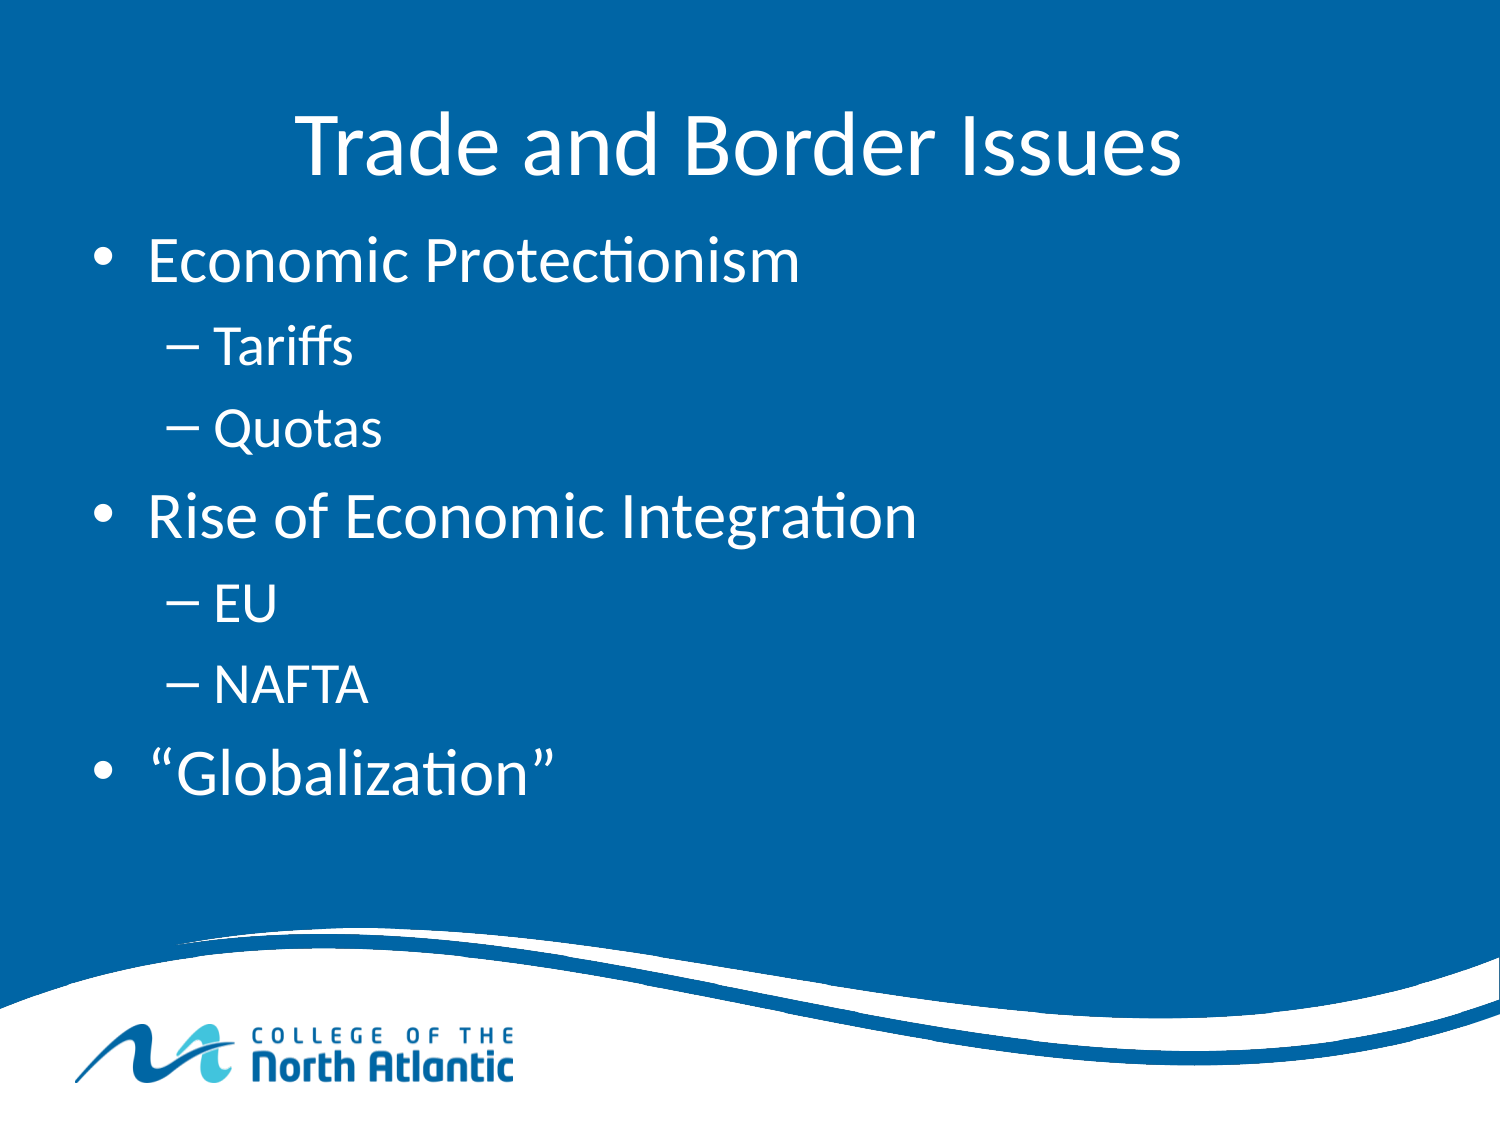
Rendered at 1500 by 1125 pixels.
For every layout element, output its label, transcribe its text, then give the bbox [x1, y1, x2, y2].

picture [0, 928, 1500, 1125]
list Economic Protectionism Tariffs Quotas Rise of Economic Integration EU NAFTA “Globalization” [76, 208, 1427, 846]
title Trade and Border Issues [75, 45, 1425, 233]
